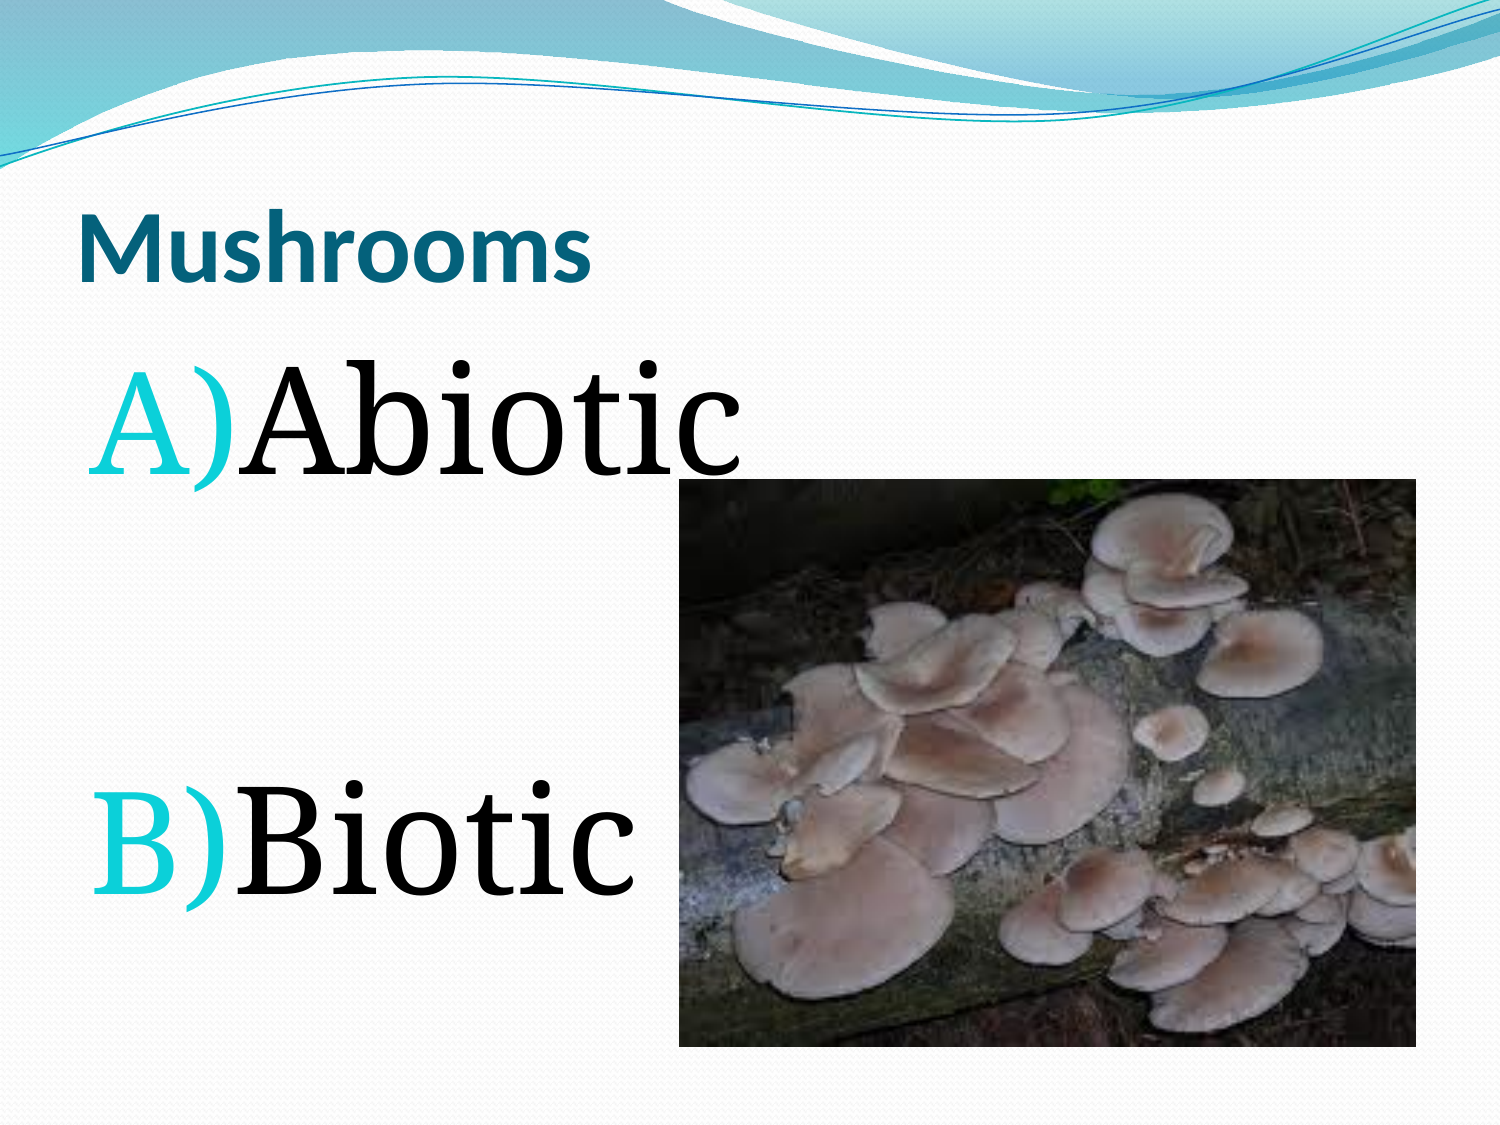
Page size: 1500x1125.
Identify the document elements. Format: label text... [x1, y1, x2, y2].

picture [678, 479, 1417, 1048]
title Mushrooms [75, 115, 1425, 303]
list Abiotic Biotic [75, 317, 1425, 1038]
